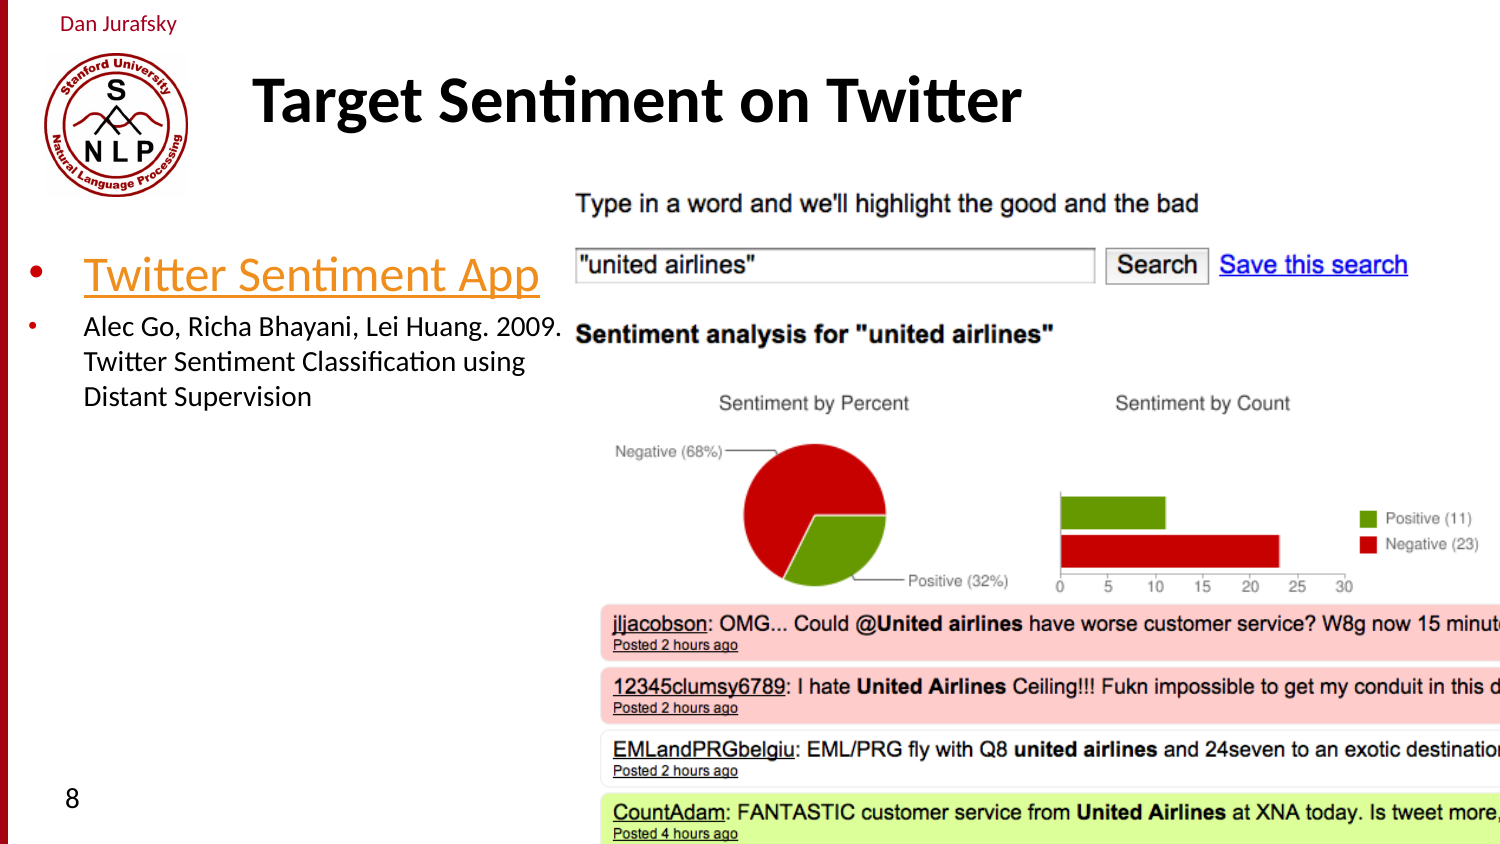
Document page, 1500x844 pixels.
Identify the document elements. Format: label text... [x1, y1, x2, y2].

slide_number 8 [49, 771, 376, 829]
list Twitter Sentiment App Alec Go, Richa Bhayani, Lei Huang. 2009. Twitter Sentiment Classification using Distant Supervision [12, 234, 588, 782]
title Target Sentiment on Twitter [237, 21, 1463, 144]
picture [567, 184, 1500, 844]
picture [44, 53, 188, 197]
